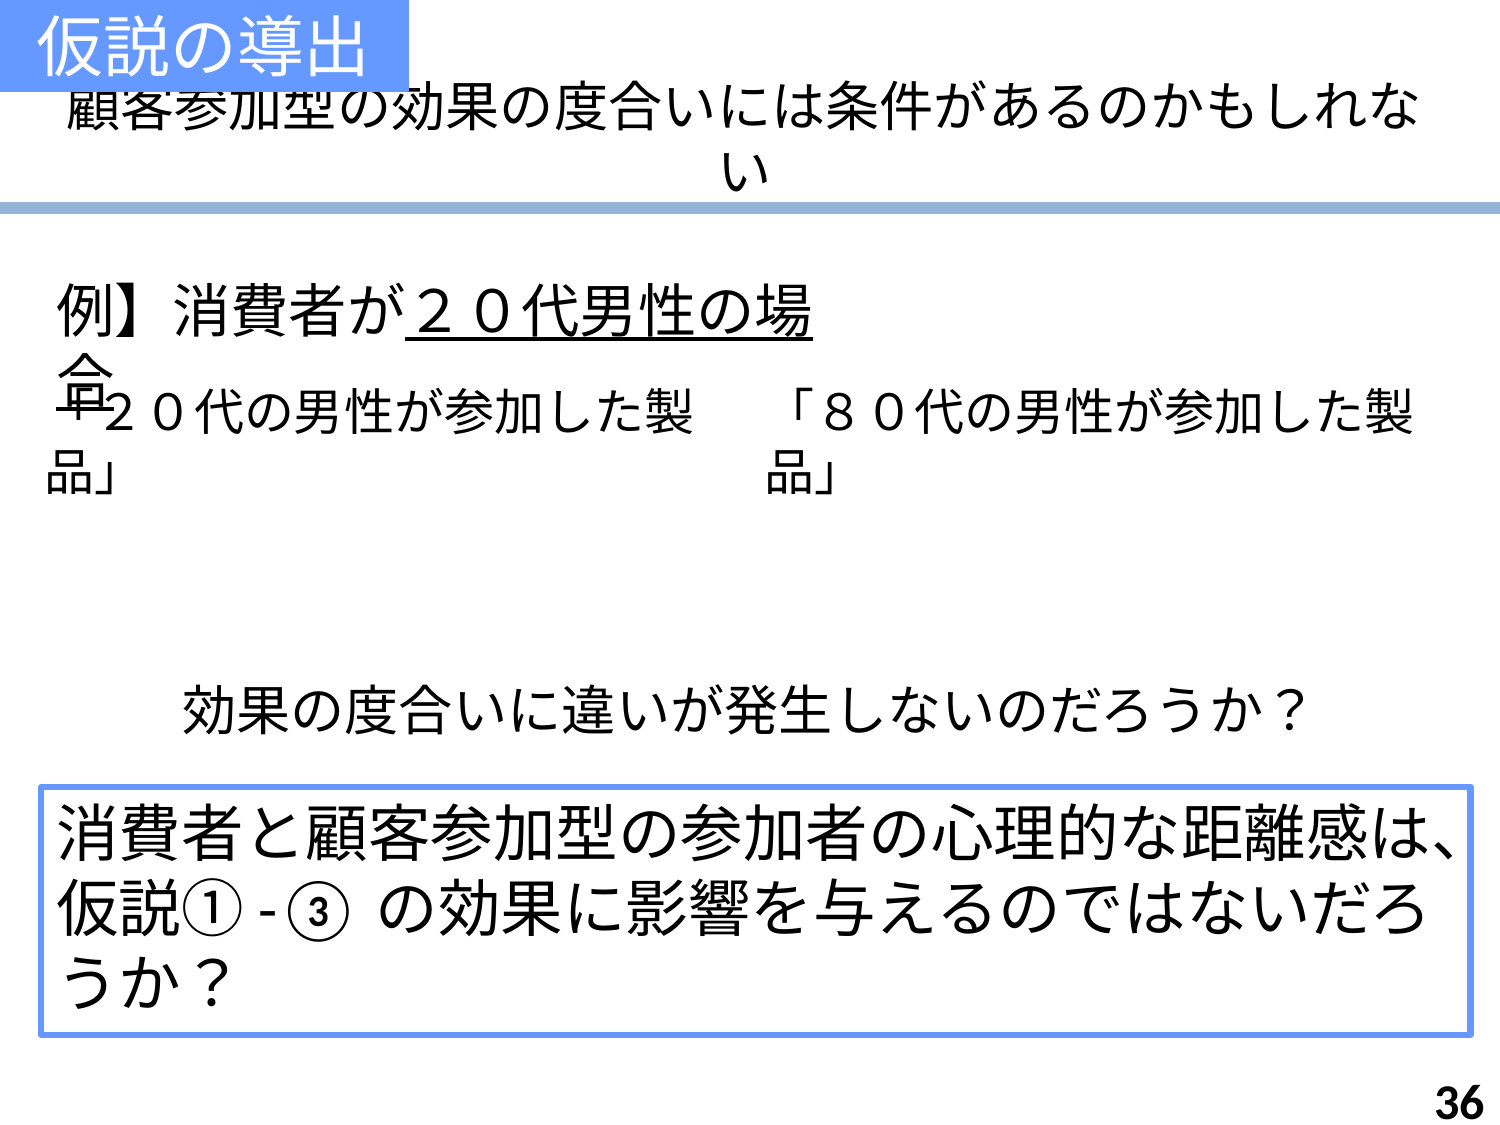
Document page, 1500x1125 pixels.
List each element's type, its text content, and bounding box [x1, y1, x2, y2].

text_box 例】消費者が２０代男性の場合 [41, 267, 869, 373]
text_box 仮説の導出 [0, 0, 409, 92]
slide_number 36 [1149, 1069, 1500, 1125]
text_box 「８０代の男性が参加した製品」 [750, 373, 1471, 509]
text_box 「２０代の男性が参加した製品」 [29, 373, 750, 509]
title 顧客参加型の効果の度合いには条件があるのかもしれない [29, 66, 1459, 202]
text_box 効果の度合いに違いが発生しないのだろうか？ [41, 668, 1459, 749]
text_box [39, 785, 1473, 1037]
